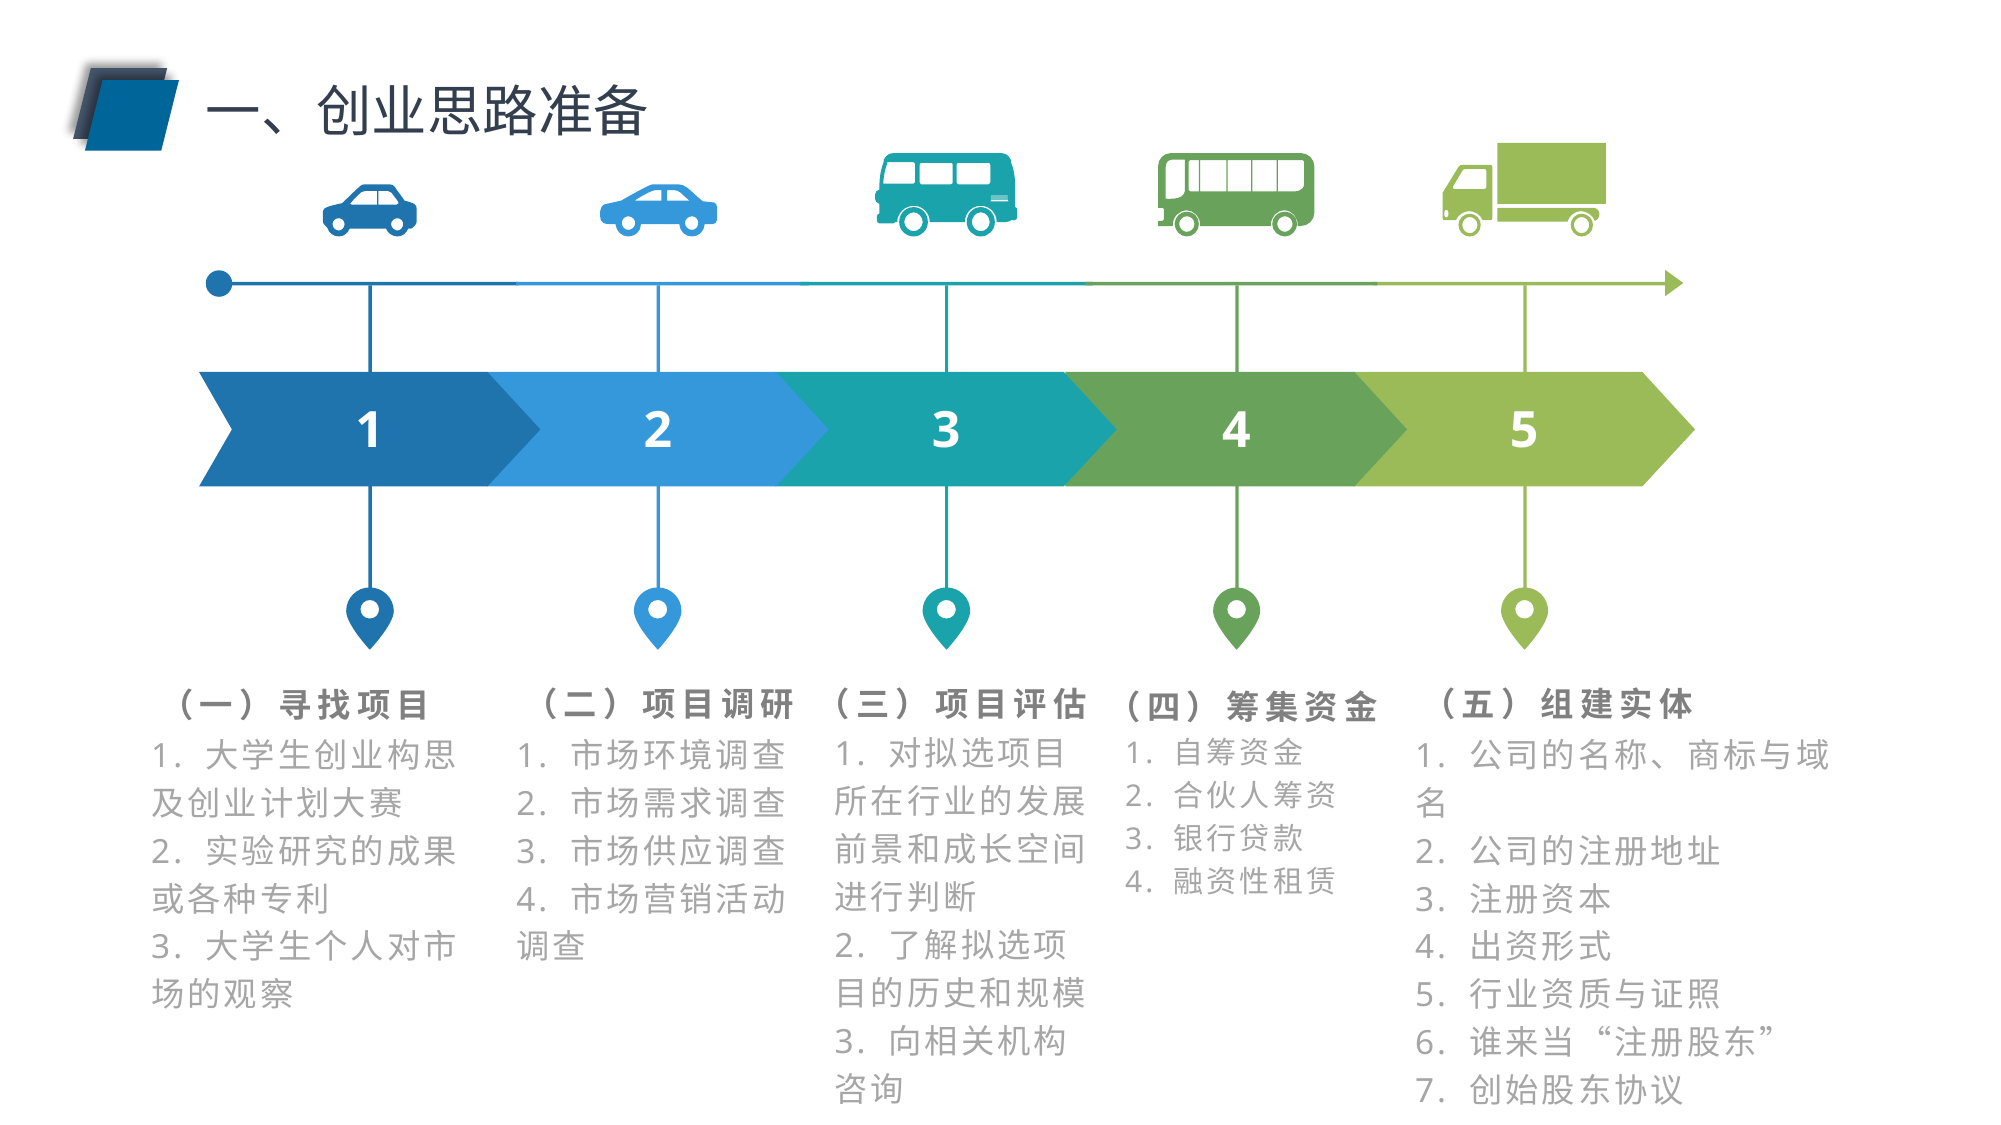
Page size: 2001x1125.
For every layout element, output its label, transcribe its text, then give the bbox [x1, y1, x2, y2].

text_box 2 [562, 389, 754, 469]
text_box （一）寻找项目 [136, 651, 455, 725]
text_box [346, 587, 394, 650]
text_box 5 [1428, 389, 1620, 469]
text_box [234, 281, 516, 286]
text_box [199, 371, 541, 487]
text_box （二）项目调研 [498, 649, 786, 723]
text_box 4 [1140, 389, 1332, 469]
text_box （三）项目评估 [786, 649, 1117, 723]
text_box 3 [850, 389, 1042, 469]
text_box 一、创业思路准备 [190, 68, 913, 150]
text_box 1. 自筹资金 2. 合伙人筹资 3. 银行贷款 4. 融资性租赁 [1110, 726, 1370, 967]
text_box [656, 487, 660, 587]
text_box [1235, 286, 1239, 371]
text_box （五）组建实体 [1400, 649, 1715, 723]
text_box [1213, 587, 1261, 650]
text_box [1497, 207, 1600, 237]
text_box [945, 286, 949, 371]
text_box [599, 184, 717, 237]
text_box [922, 587, 971, 649]
text_box [1158, 153, 1315, 237]
text_box 1 [274, 389, 466, 469]
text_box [73, 68, 179, 151]
text_box [777, 371, 1117, 487]
text_box [1523, 487, 1527, 599]
text_box 1. 对拟选项目所在行业的发展前景和成长空间进行判断 2. 了解拟选项目的历史和规模 3. 向相关机构咨询 [819, 724, 1111, 1125]
text_box 1. 大学生创业构思及创业计划大赛 2. 实验研究的成果或各种专利 3. 大学生个人对市场的观察 [136, 726, 511, 1036]
text_box [368, 286, 372, 371]
text_box [656, 286, 660, 371]
text_box [1663, 267, 1686, 299]
text_box [874, 153, 1018, 237]
text_box [945, 487, 949, 587]
text_box [488, 371, 829, 487]
text_box [1235, 487, 1239, 587]
text_box [1355, 371, 1696, 487]
text_box [368, 487, 372, 587]
text_box [1084, 281, 1378, 286]
text_box [1442, 164, 1493, 237]
text_box [1378, 281, 1663, 286]
text_box [322, 184, 417, 237]
text_box [633, 587, 682, 649]
text_box 1. 市场环境调查 2. 市场需求调查 3. 市场供应调查 4. 市场营销活动调查 [501, 726, 819, 1000]
text_box [204, 269, 234, 298]
text_box [1497, 142, 1606, 204]
text_box [1523, 286, 1527, 371]
text_box 1. 公司的名称、商标与域名 2. 公司的注册地址 3. 注册资本 4. 出资形式 5. 行业资质与证照 6. 谁来当“注册股东” 7. 创始股东协议 [1400, 726, 1881, 1067]
text_box （四）筹集资金 [1092, 653, 1412, 727]
text_box [1501, 587, 1549, 649]
text_box [800, 281, 1084, 286]
text_box [516, 281, 800, 286]
text_box [1065, 371, 1408, 487]
